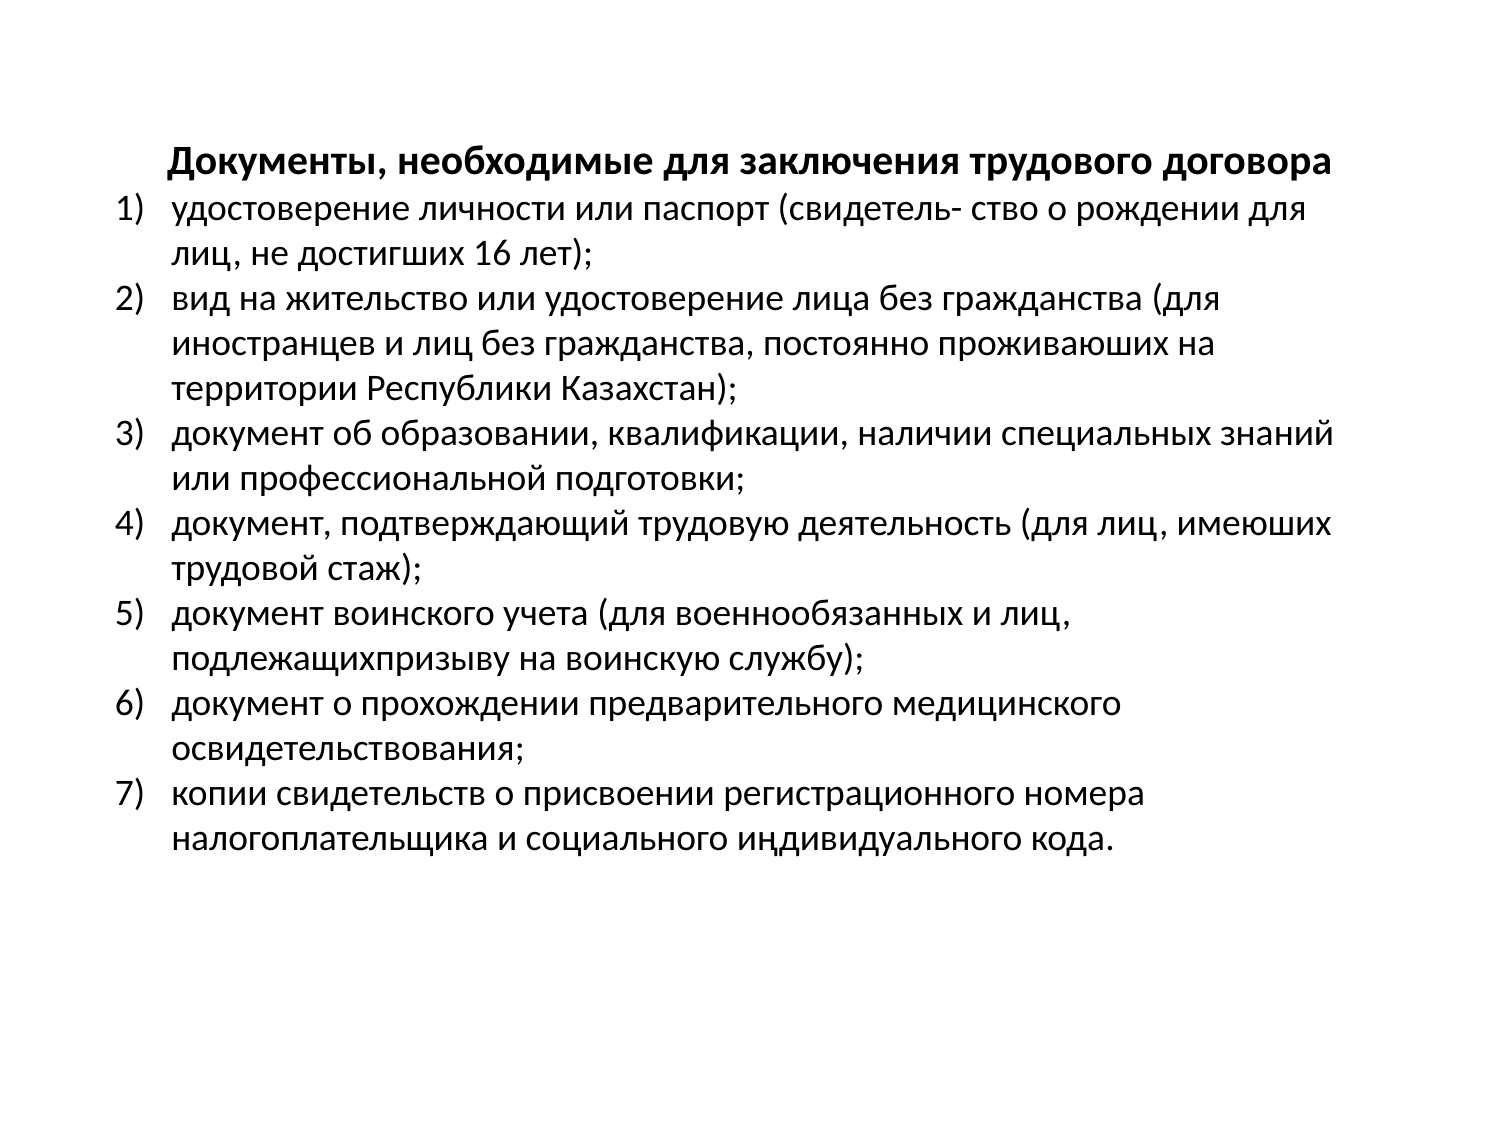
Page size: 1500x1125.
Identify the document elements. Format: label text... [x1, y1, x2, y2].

text_box Документы, необходимые для заключения трудового договора удостоверение личности или паспорт (свидетель- ство о рождении для лиц, не достигших 16 лет); вид на жительство или удостоверение лица без гражданства (для иностранцев и лиц без гражданства, постоянно проживаюших на территории Республики Казахстан); документ об образовании, квалификации, наличии специальных знаний или профессиональной подготовки; документ, подтверждающий трудовую деятельность (для лиц, имеюших трудовой стаж); документ воинского учета (для военнообязанных и лиц, подлежащихпризыву на воинскую службу); документ о прохождении предварительного медицинского освидетельствования; копии свидетельств о присвоении регистрационного номера налогоплательщика и социального иңдивидуального кода. [100, 125, 1400, 866]
